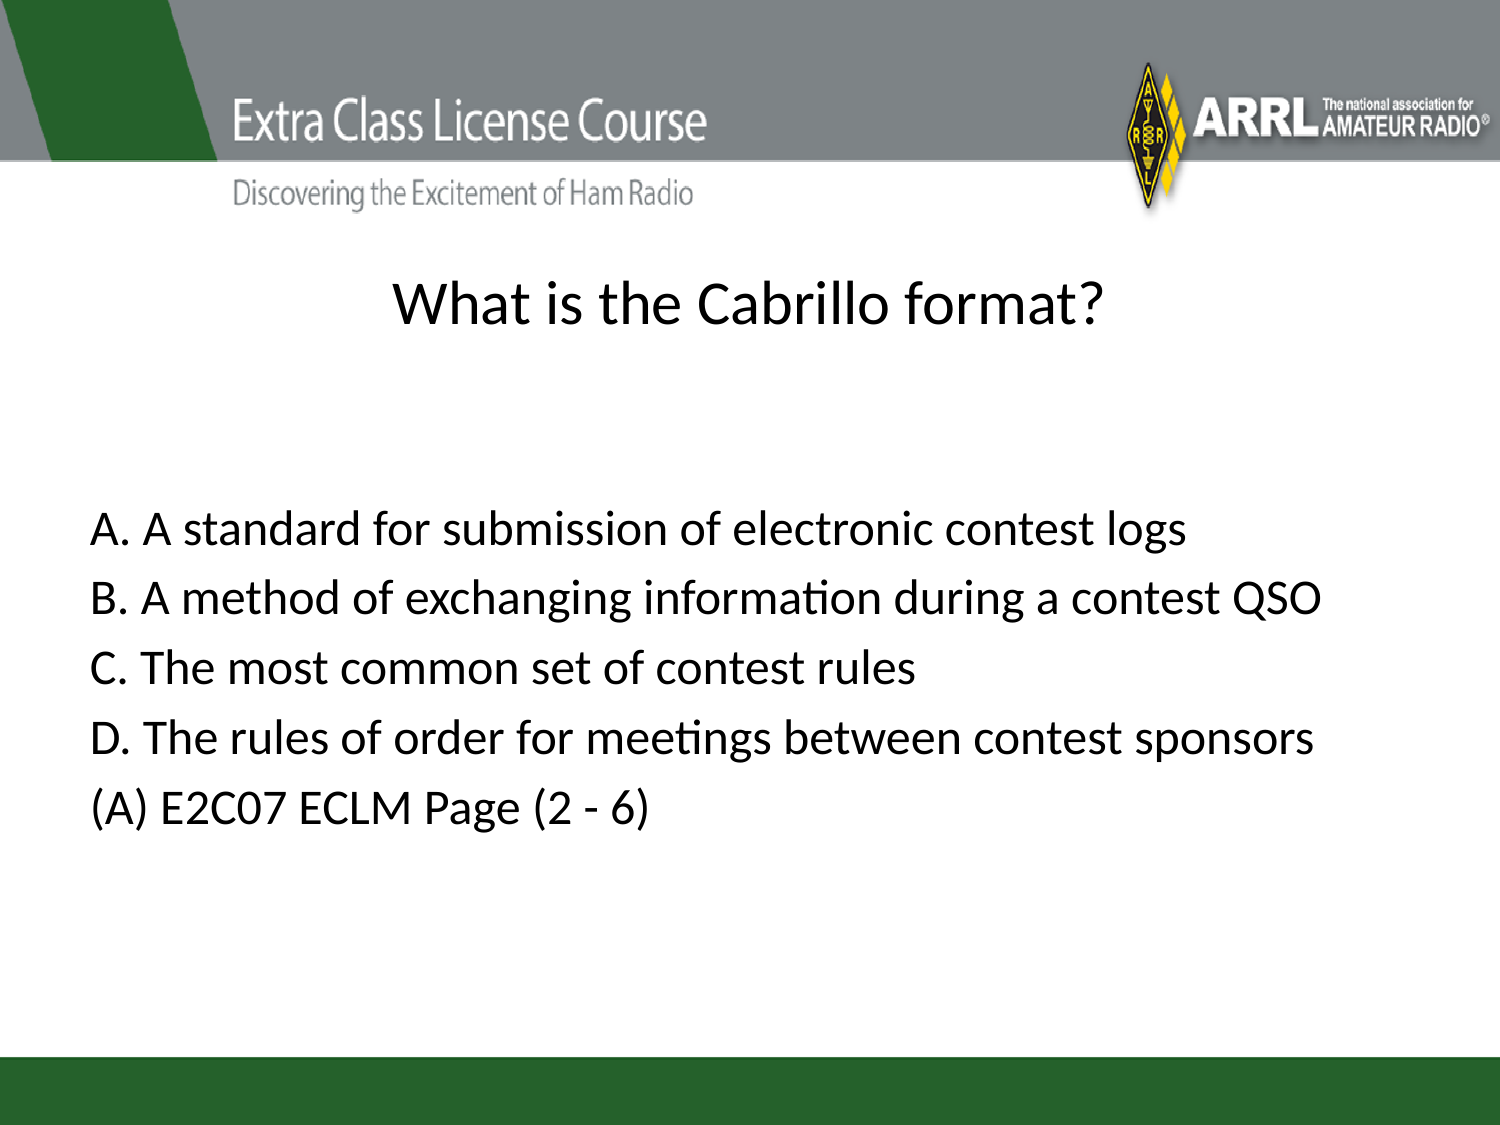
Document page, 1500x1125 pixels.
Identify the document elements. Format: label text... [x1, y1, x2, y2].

list A. A standard for submission of electronic contest logs B. A method of exchanging information during a contest QSO C. The most common set of contest rules D. The rules of order for meetings between contest sponsors (A) E2C07 ECLM Page (2 - 6) [75, 487, 1425, 1005]
picture [0, 0, 1500, 1125]
title What is the Cabrillo format? [75, 254, 1425, 435]
